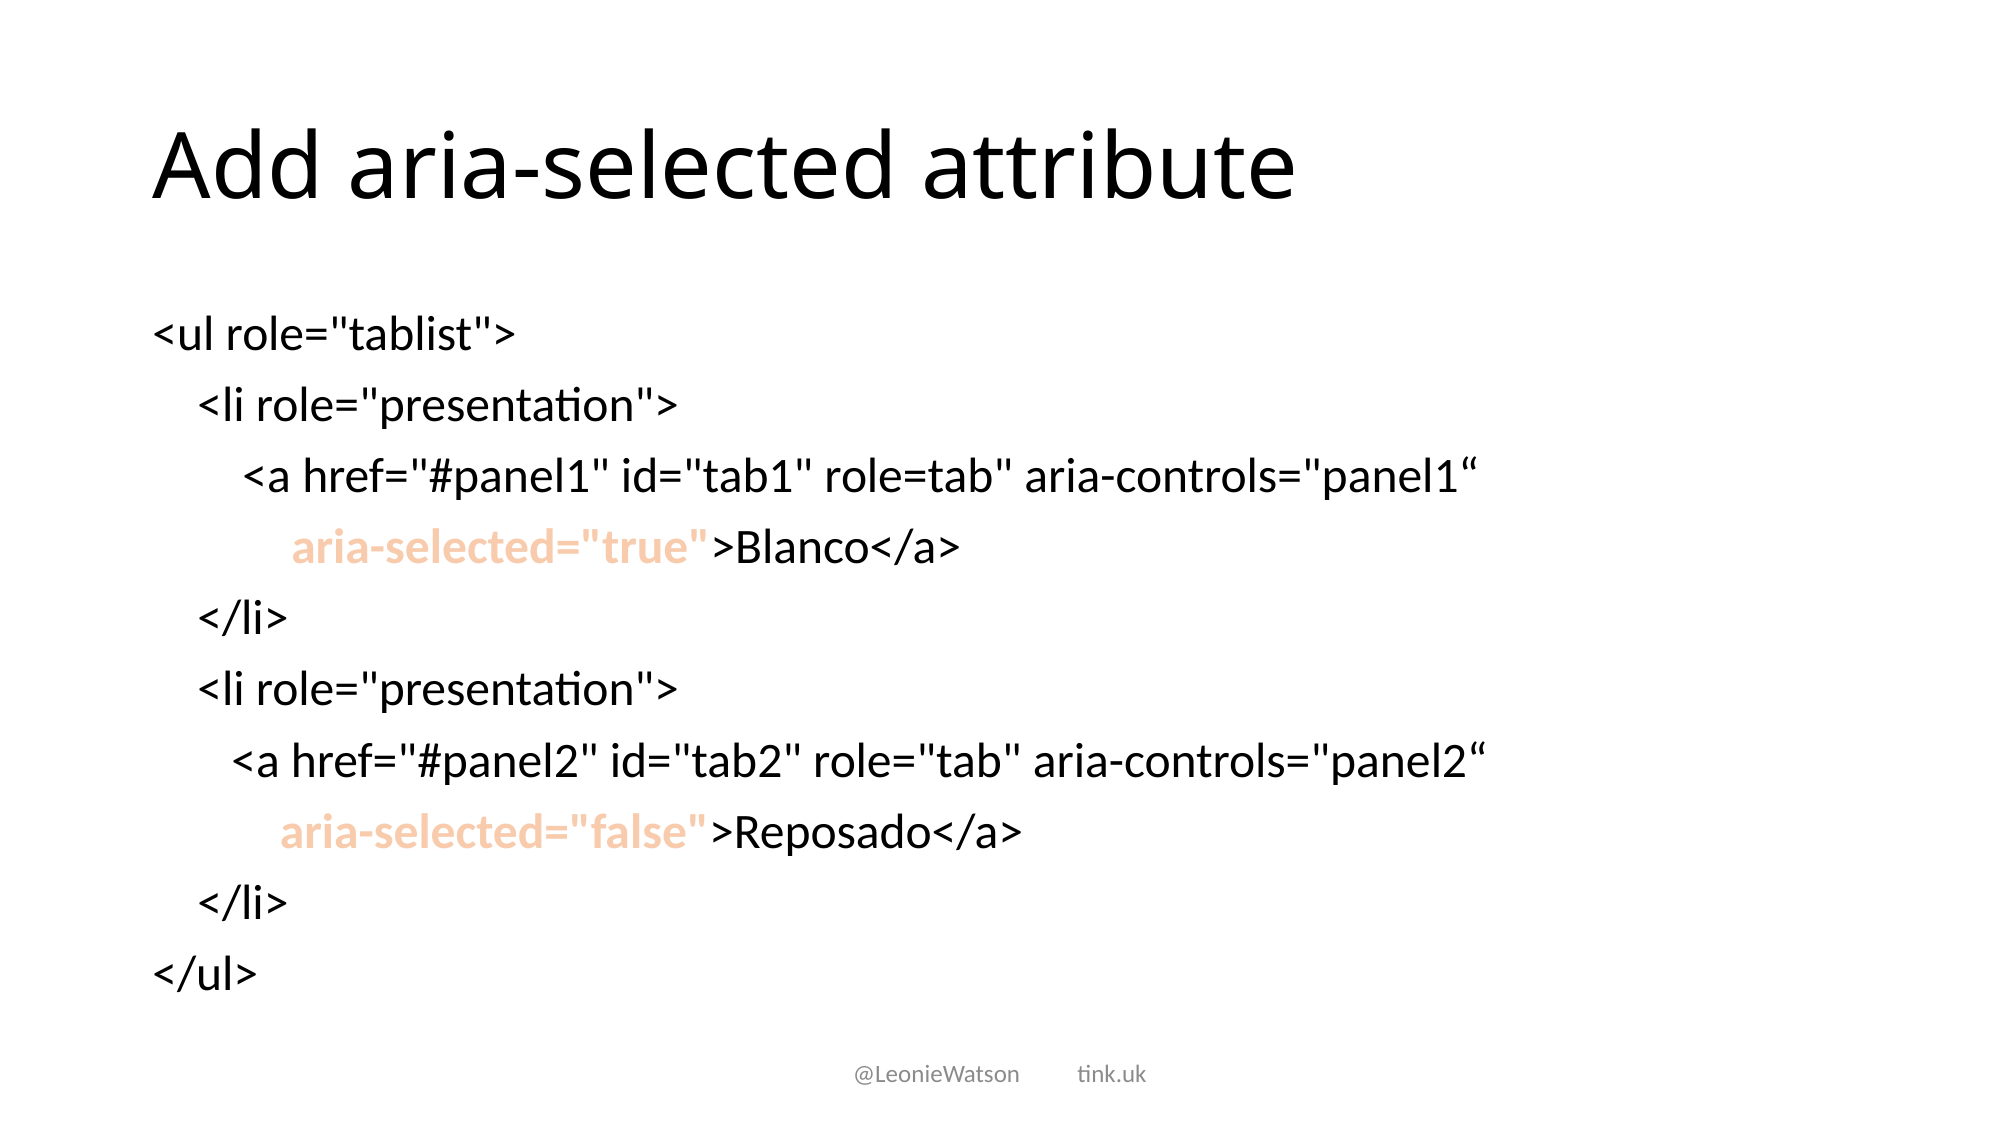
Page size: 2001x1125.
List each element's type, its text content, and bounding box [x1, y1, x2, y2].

footer @LeonieWatson tink.uk [662, 1042, 1338, 1103]
title Add aria-selected attribute [137, 59, 1863, 278]
list <ul role="tablist"> <li role="presentation"> <a href="#panel1" id="tab1" role=tab" aria-controls="panel1“ aria-selected="true">Blanco</a> </li> <li role="presentation"> <a href="#panel2" id="tab2" role="tab" aria-controls="panel2“ aria-selected="false">Reposado</a> </li> </ul> [137, 300, 1887, 1014]
